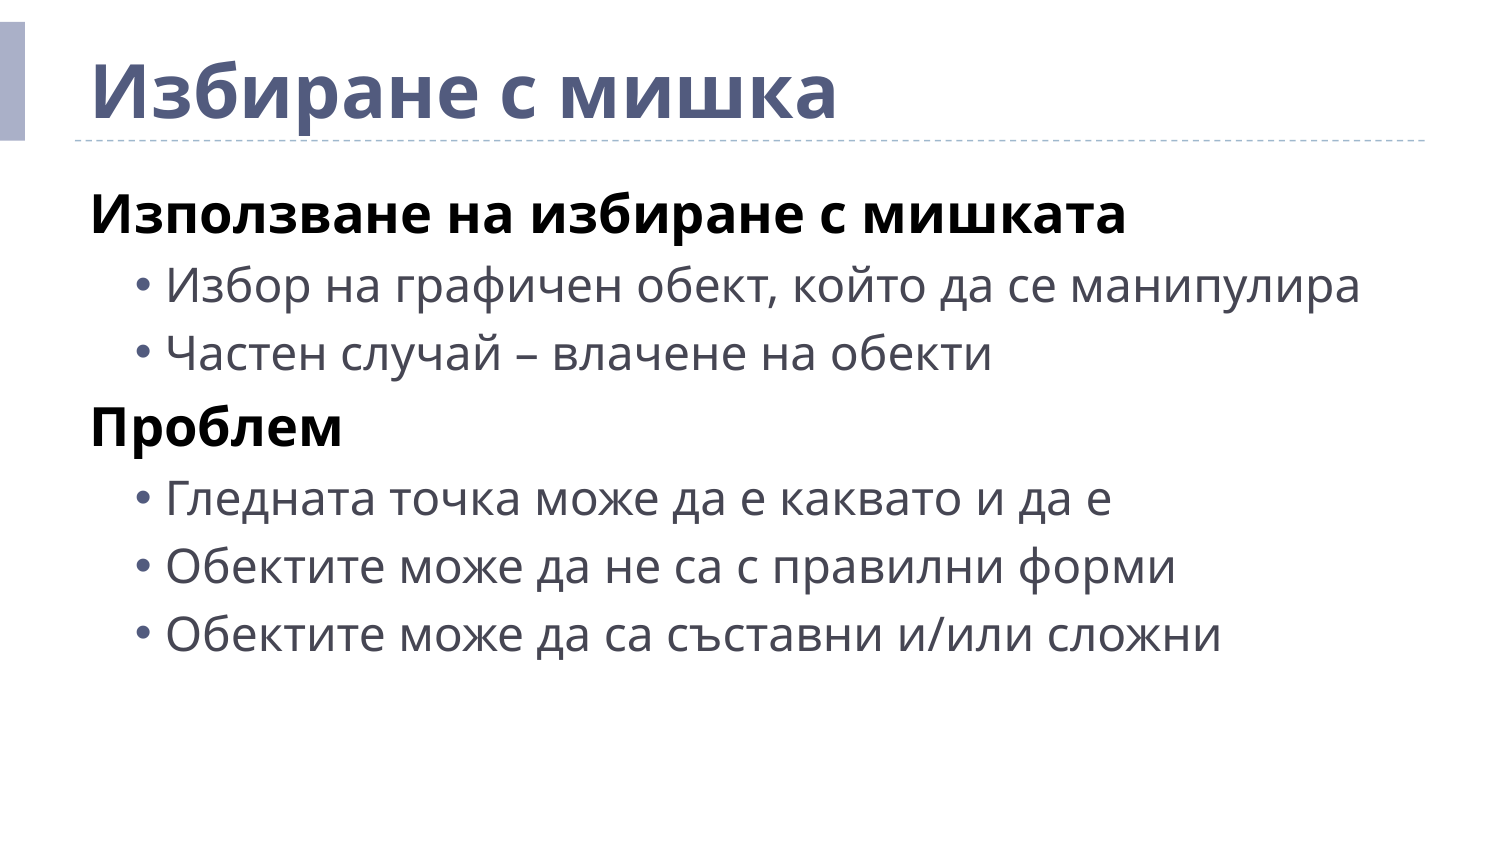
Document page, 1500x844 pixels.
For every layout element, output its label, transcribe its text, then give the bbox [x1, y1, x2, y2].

title Избиране с мишка [75, 18, 1475, 141]
list Използване на избиране с мишката Избор на графичен обект, който да се манипулира Частен случай – влачене на обекти Проблем Гледната точка може да е каквато и да е Обектите може да не са с правилни форми Обектите може да са съставни и/или сложни [75, 171, 1475, 835]
